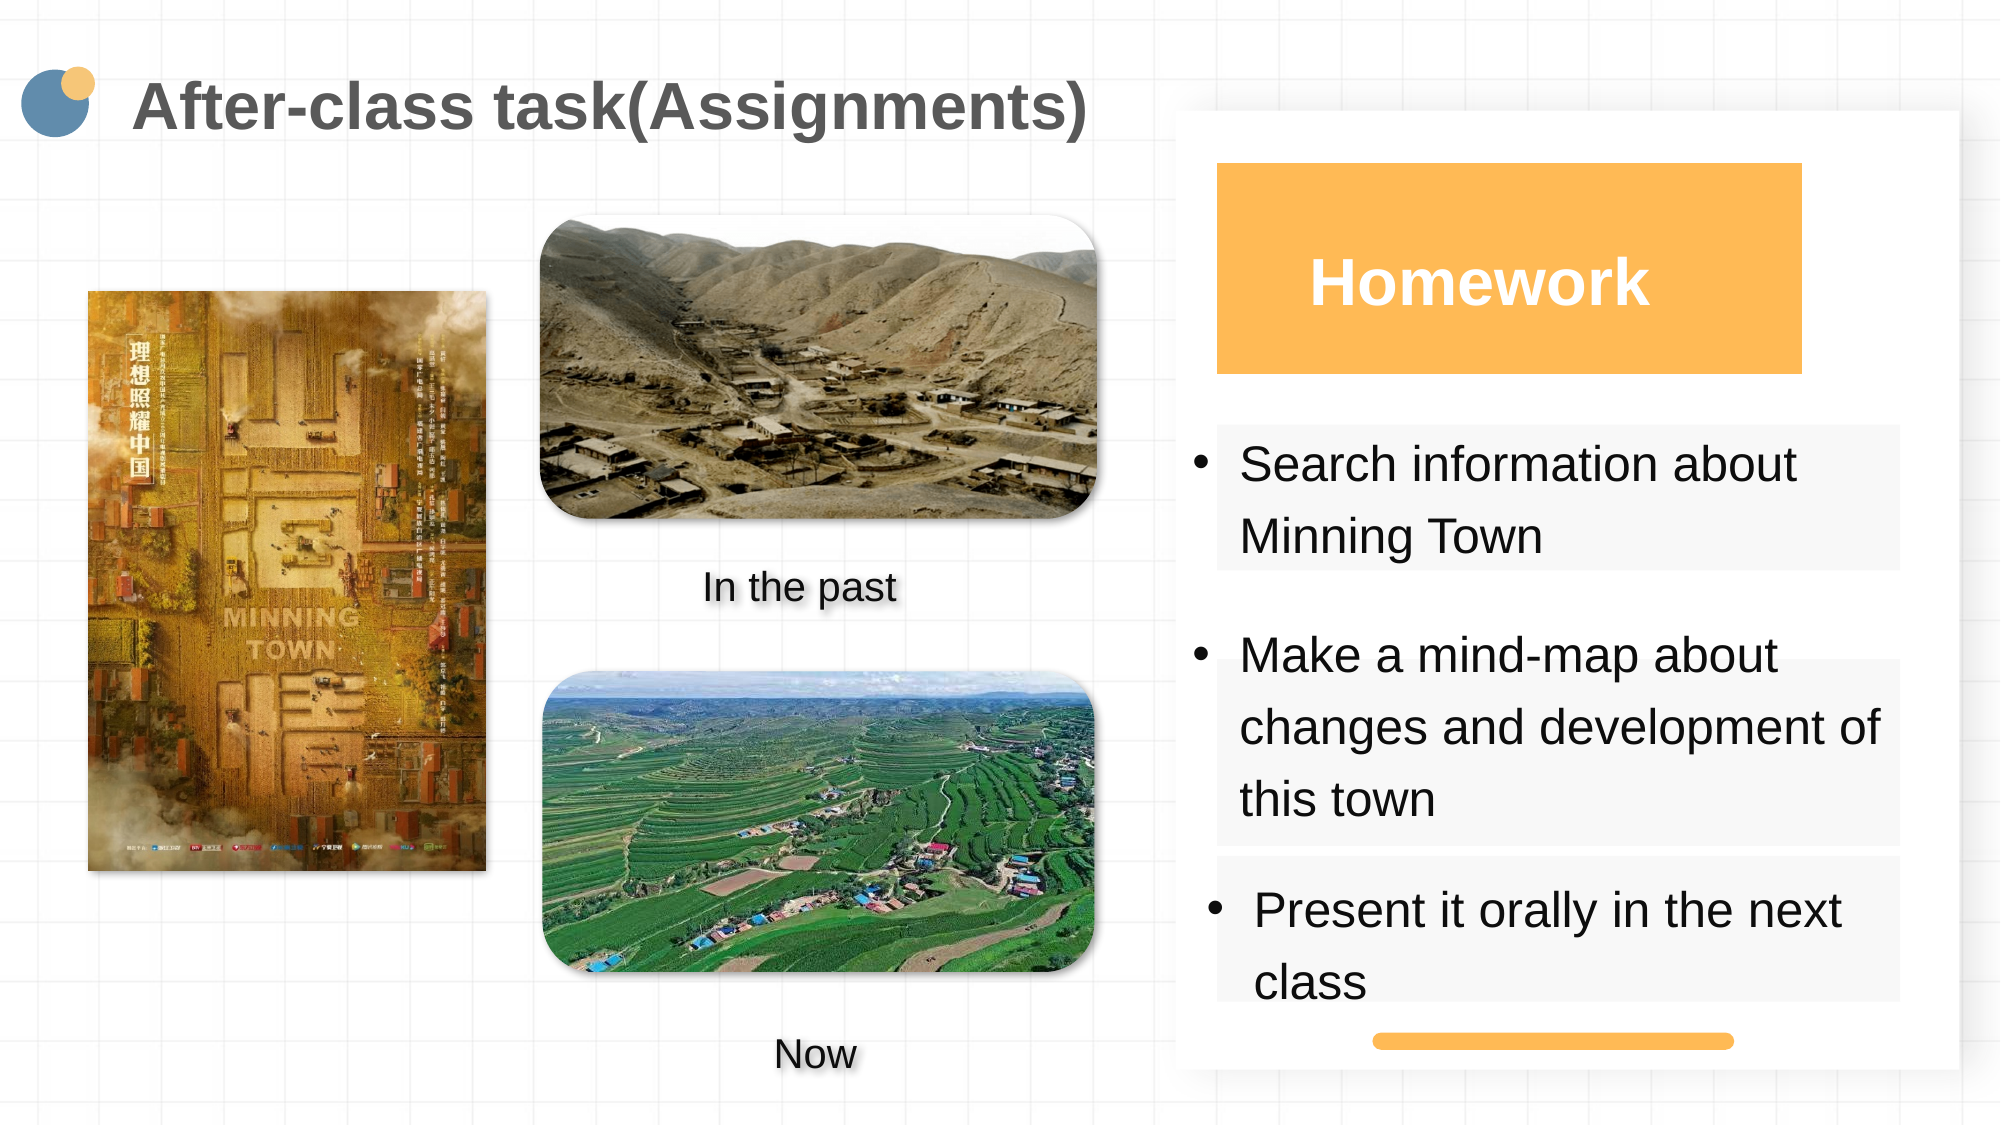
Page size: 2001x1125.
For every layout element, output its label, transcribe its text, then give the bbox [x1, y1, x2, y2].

text_box [20, 68, 90, 139]
text_box In the past [687, 542, 1121, 618]
text_box [60, 65, 97, 102]
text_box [1175, 110, 1960, 1070]
text_box After-class task(Assignments) [116, 55, 1409, 151]
picture [0, 0, 2001, 1125]
text_box Now [758, 1018, 1192, 1084]
